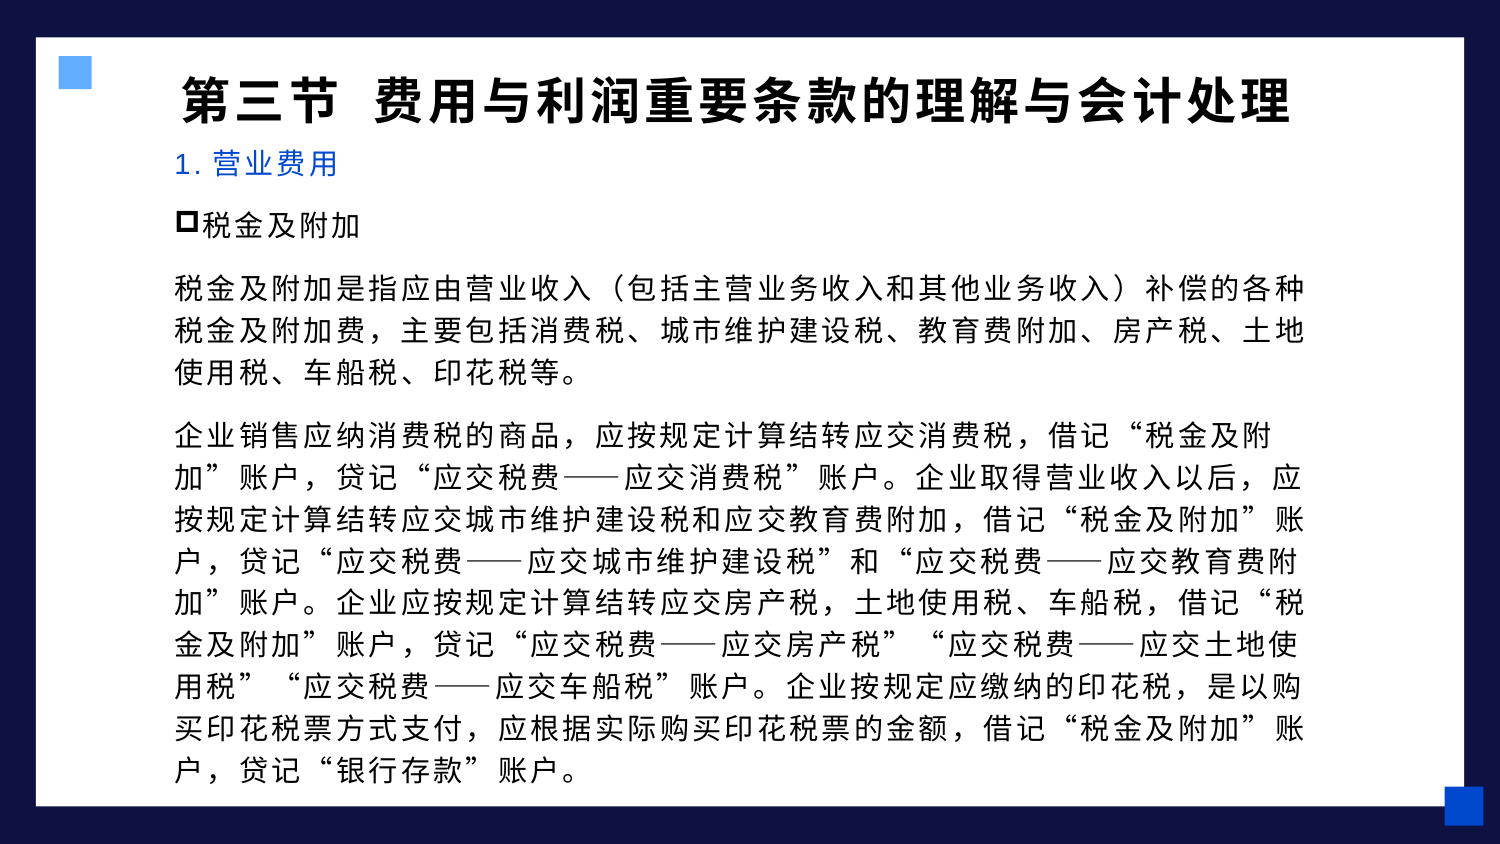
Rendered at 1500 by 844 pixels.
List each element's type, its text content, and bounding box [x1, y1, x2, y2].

title 第三节 费用与利润重要条款的理解与会计处理 [141, 48, 1327, 139]
list 1.营业费用 税金及附加 税金及附加是指应由营业收入（包括主营业务收入和其他业务收入）补偿的各种税金及附加费，主要包括消费税、城市维护建设税、教育费附加、房产税、土地使用税、车船税、印花税等。 企业销售应纳消费税的商品，应按规定计算结转应交消费税，借记“税金及附加”账户，贷记“应交税费——应交消费税”账户。企业取得营业收入以后，应按规定计算结转应交城市维护建设税和应交教育费附加，借记“税金及附加”账户，贷记“应交税费——应交城市维护建设税”和“应交税费——应交教育费附加”账户。企业应按规定计算结转应交房产税，土地使用税、车船税，借记“税金及附加”账户，贷记“应交税费——应交房产税”“应交税费——应交土地使用税”“应交税费——应交车船税”账户。企业按规定应缴纳的印花税，是以购买印花税票方式支付，应根据实际购买印花税票的金额，借记“税金及附加”账户，贷记“银行存款”账户。 [157, 137, 1343, 563]
